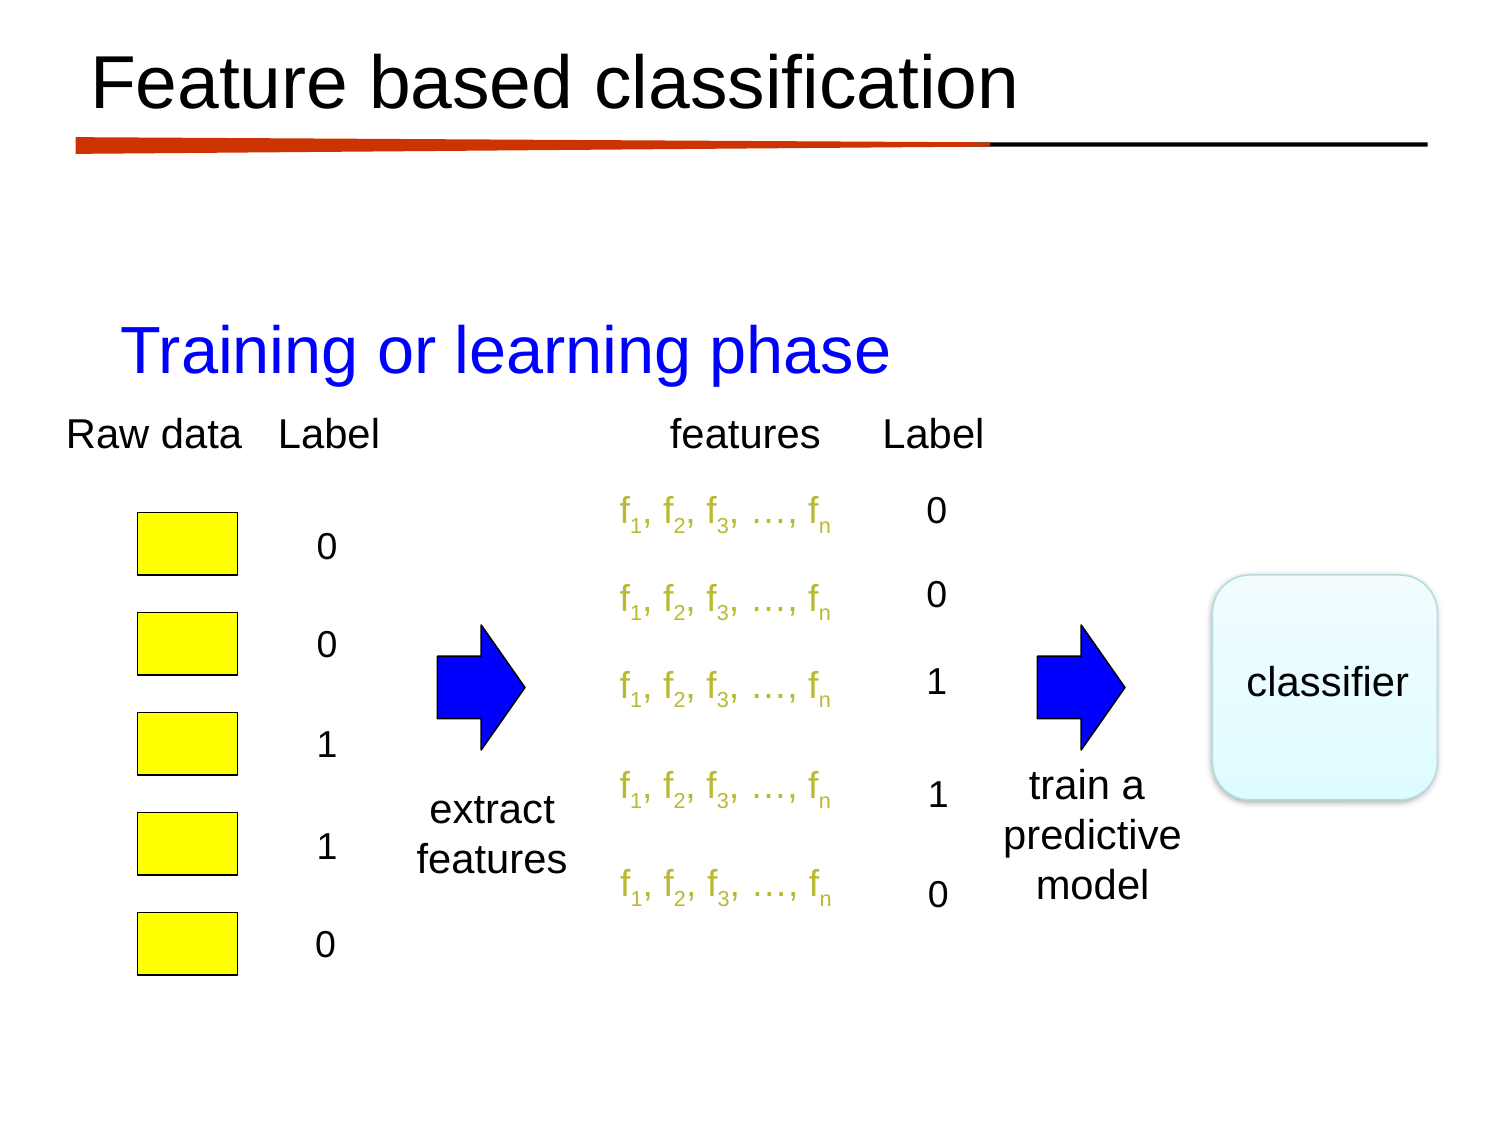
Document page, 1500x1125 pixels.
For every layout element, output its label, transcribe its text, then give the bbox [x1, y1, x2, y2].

text_box 0 [300, 912, 351, 973]
text_box train a predictive model [988, 750, 1197, 915]
text_box [437, 624, 525, 751]
text_box extract features [401, 774, 583, 890]
text_box [1037, 624, 1125, 750]
text_box features [655, 399, 836, 465]
text_box Label [263, 399, 396, 465]
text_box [1212, 574, 1438, 801]
text_box 0 [301, 612, 353, 673]
text_box [137, 812, 238, 875]
text_box [137, 512, 238, 575]
text_box f1, f2, f3, …, fn [604, 753, 846, 820]
text_box 1 [911, 649, 963, 710]
text_box 0 [911, 562, 963, 623]
text_box [137, 712, 238, 775]
text_box 1 [912, 762, 964, 823]
title Feature based classification [74, 24, 1426, 133]
text_box 0 [301, 514, 353, 575]
text_box 1 [301, 712, 353, 773]
text_box 0 [911, 478, 963, 539]
text_box f1, f2, f3, …, fn [605, 851, 847, 918]
text_box [137, 612, 238, 675]
text_box Raw data [50, 399, 258, 465]
text_box 0 [912, 862, 964, 923]
text_box [137, 912, 238, 975]
text_box f1, f2, f3, …, fn [604, 566, 846, 633]
text_box Label [867, 399, 1000, 465]
text_box f1, f2, f3, …, fn [604, 653, 846, 720]
text_box f1, f2, f3, …, fn [604, 478, 846, 545]
text_box 1 [301, 814, 353, 875]
text_box Training or learning phase [24, 299, 988, 395]
